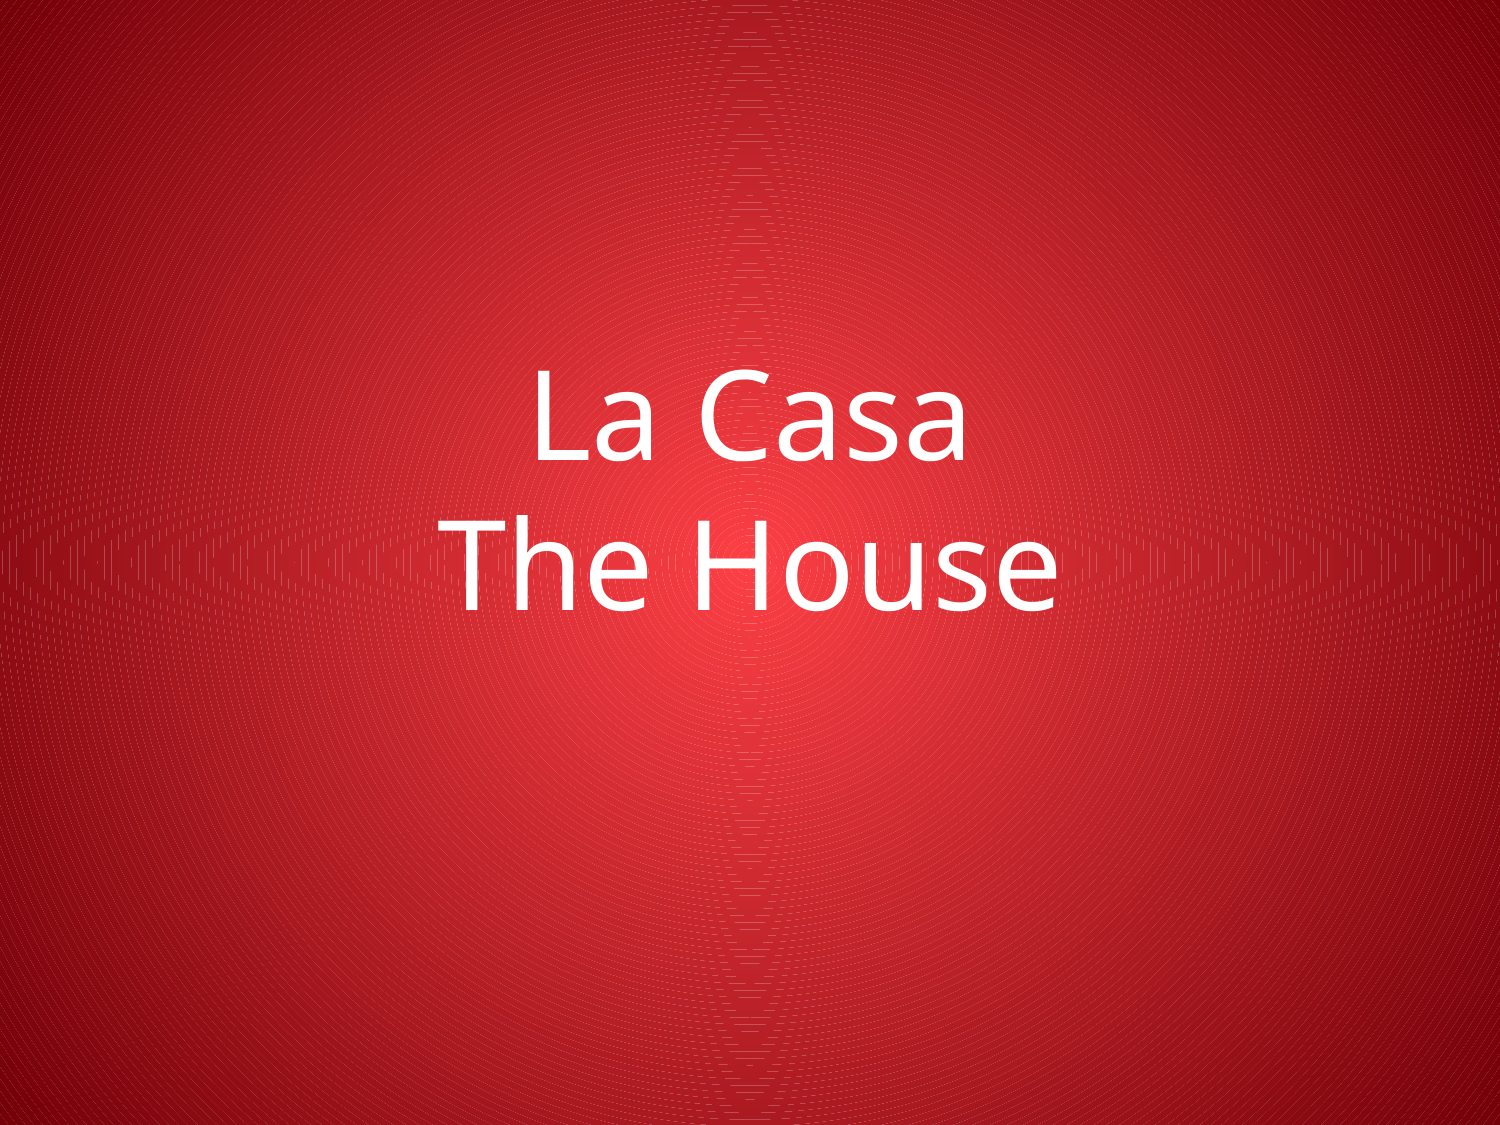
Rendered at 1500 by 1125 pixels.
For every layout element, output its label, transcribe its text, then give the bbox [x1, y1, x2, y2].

title La Casa The House [75, 45, 1425, 927]
